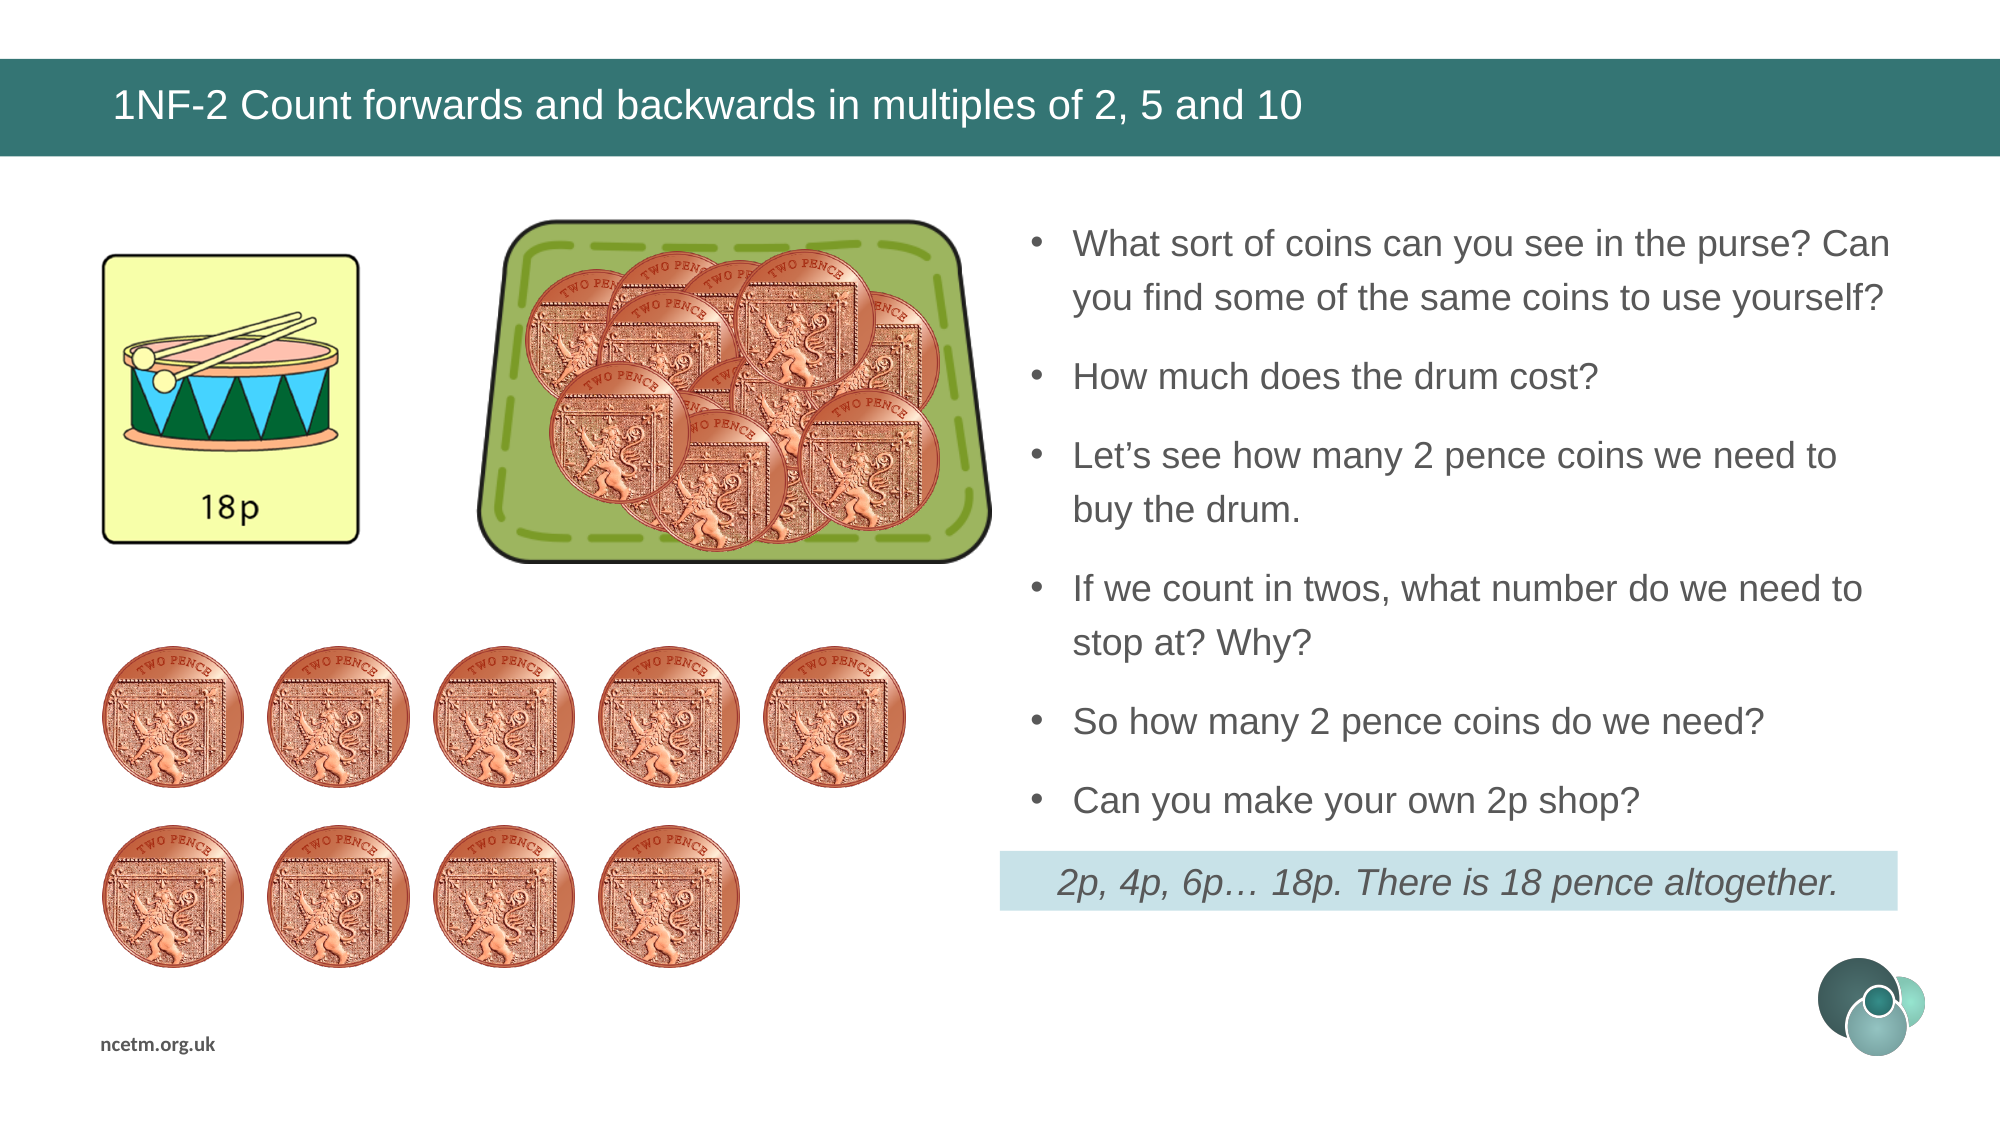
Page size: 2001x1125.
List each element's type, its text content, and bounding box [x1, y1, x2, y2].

picture [1818, 958, 1925, 1056]
picture [267, 825, 410, 968]
text_box What sort of coins can you see in the purse? Can you find some of the same coins to use yourself? How much does the drum cost? Let’s see how many 2 pence coins we need to buy the drum. If we count in twos, what number do we need to stop at? Why? So how many 2 pence coins do we need? Can you make your own 2p shop? [1015, 203, 1914, 831]
picture [102, 646, 244, 788]
text_box 2p, 4p, 6p… 18p. There is 18 pence altogether. [999, 850, 1898, 911]
picture [267, 646, 410, 788]
picture [598, 646, 740, 788]
picture [763, 646, 906, 788]
picture [432, 825, 575, 968]
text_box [467, 201, 992, 564]
picture [432, 646, 575, 788]
picture [102, 825, 244, 968]
title 1NF-2 Count forwards and backwards in multiples of 2, 5 and 10 [97, 76, 1945, 147]
picture [94, 246, 365, 548]
picture [598, 825, 740, 968]
